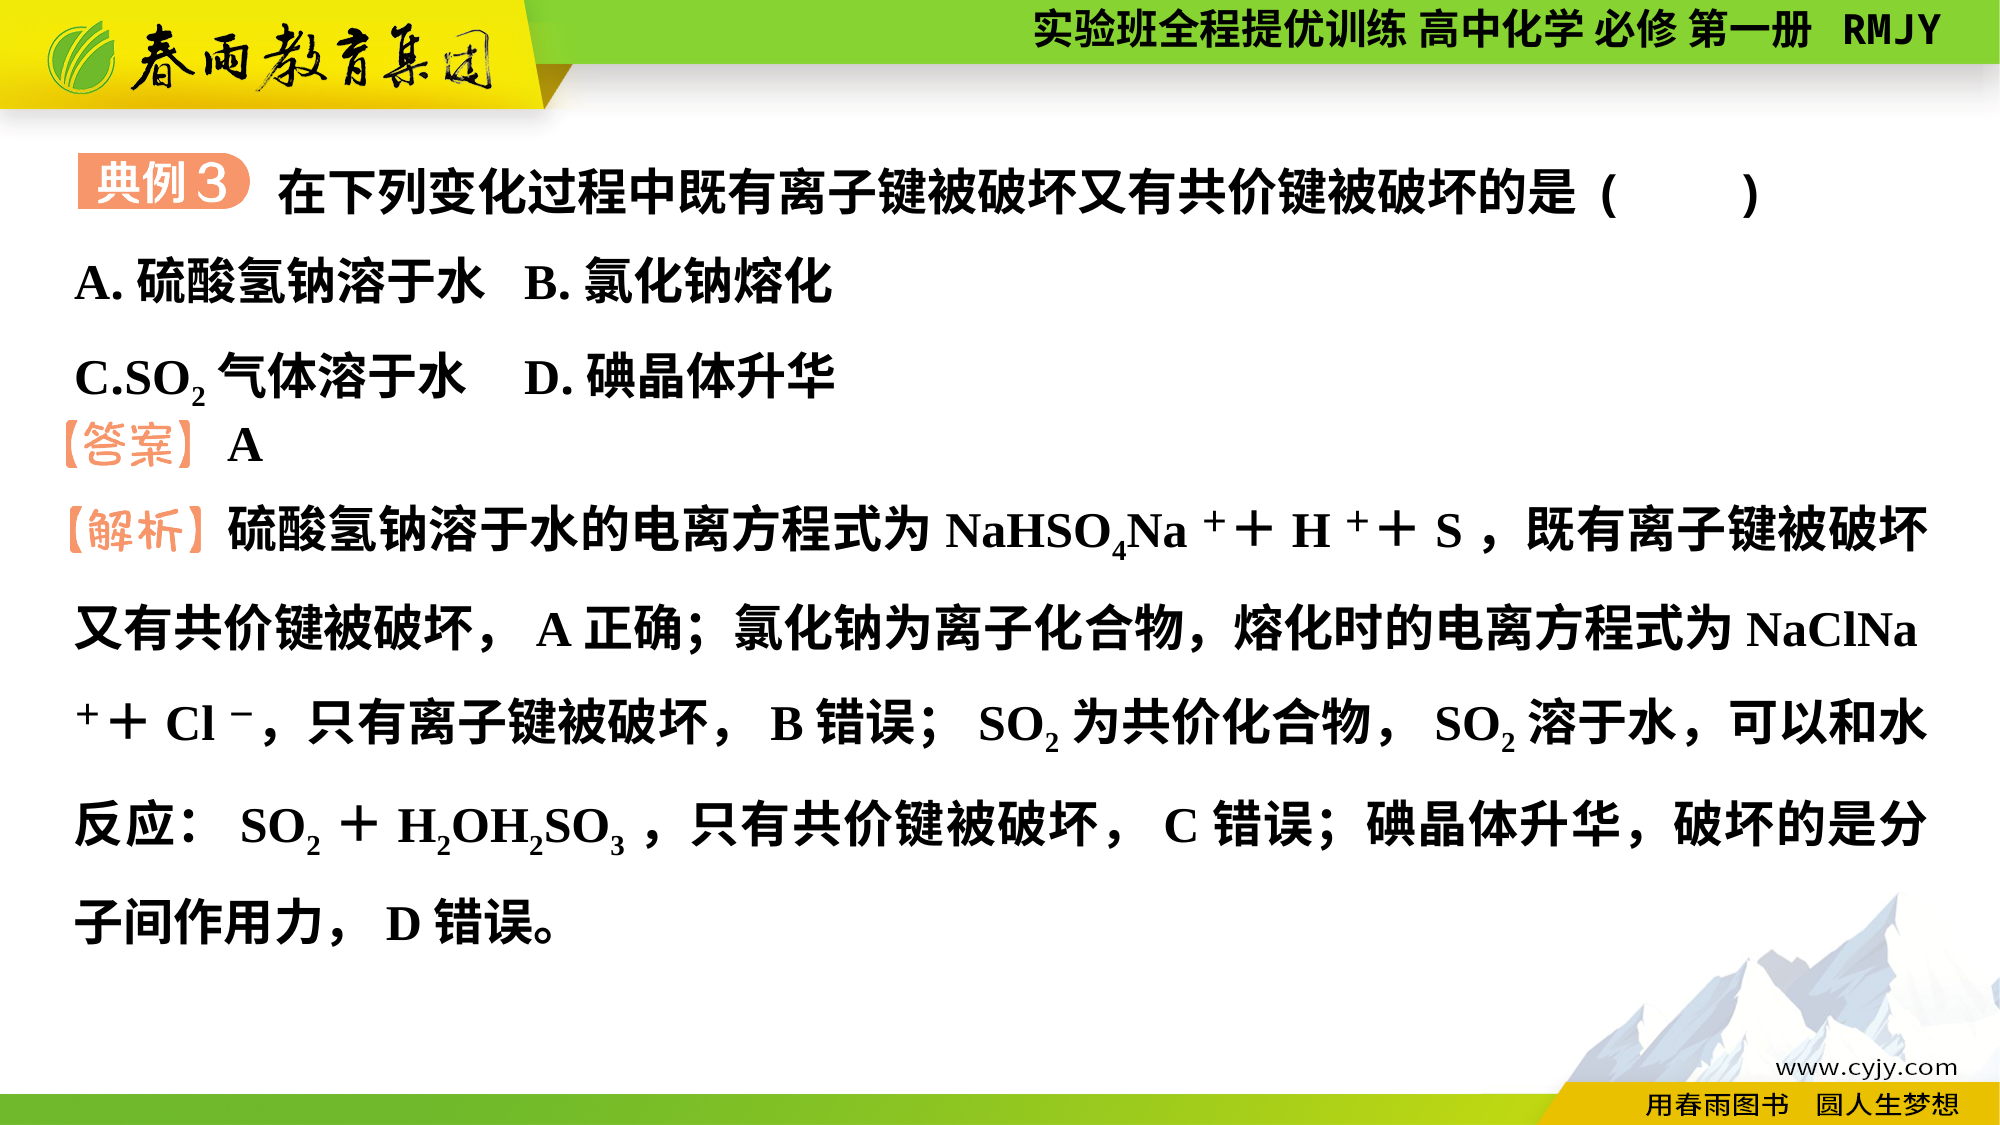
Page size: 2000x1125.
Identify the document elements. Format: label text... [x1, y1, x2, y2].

picture [0, 0, 2000, 1125]
text_box A [212, 403, 278, 479]
list 在下列变化过程中既有离子键被破坏又有共价键被破坏的是 ( ) A.硫酸氢钠溶于水 B.氯化钠熔化 C.SO2气体溶于水 D.碘晶体升华 [59, 122, 1944, 399]
